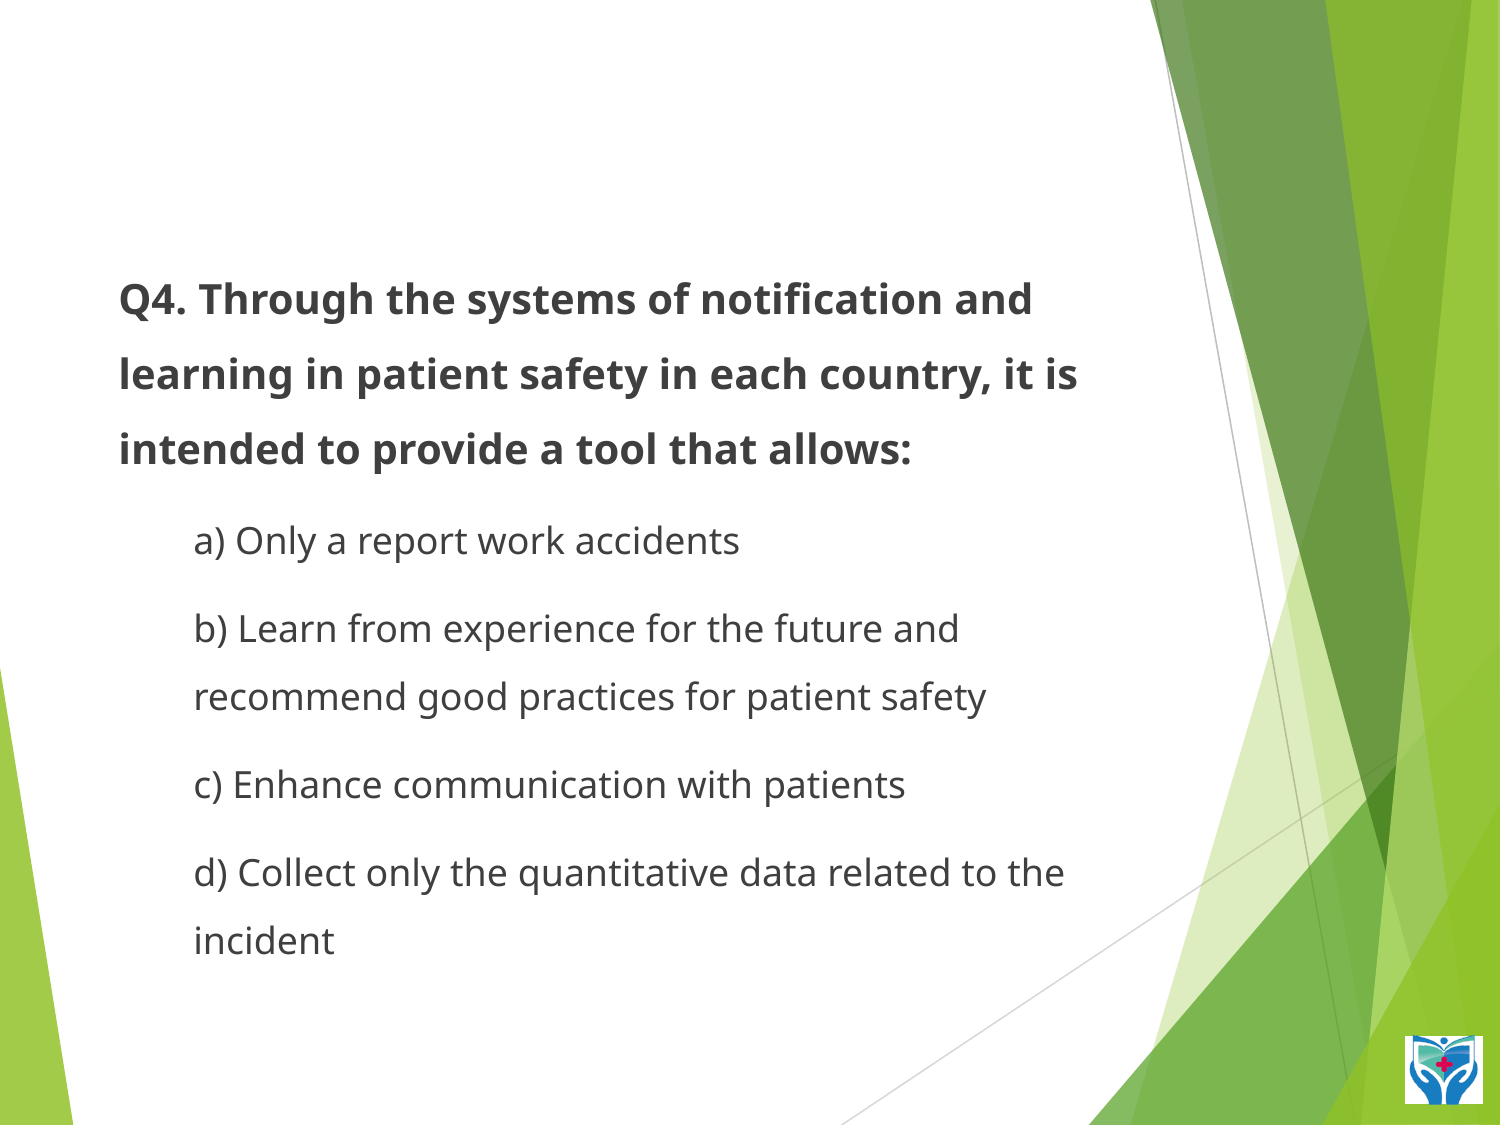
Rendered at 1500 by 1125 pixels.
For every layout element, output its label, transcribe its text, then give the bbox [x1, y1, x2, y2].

list Q4. Through the systems of notification and learning in patient safety in each country, it is intended to provide a tool that allows: a) Only a report work accidents b) Learn from experience for the future and recommend good practices for patient safety c) Enhance communication with patients d) Collect only the quantitative data related to the incident [103, 240, 1183, 989]
picture [1404, 1035, 1483, 1105]
